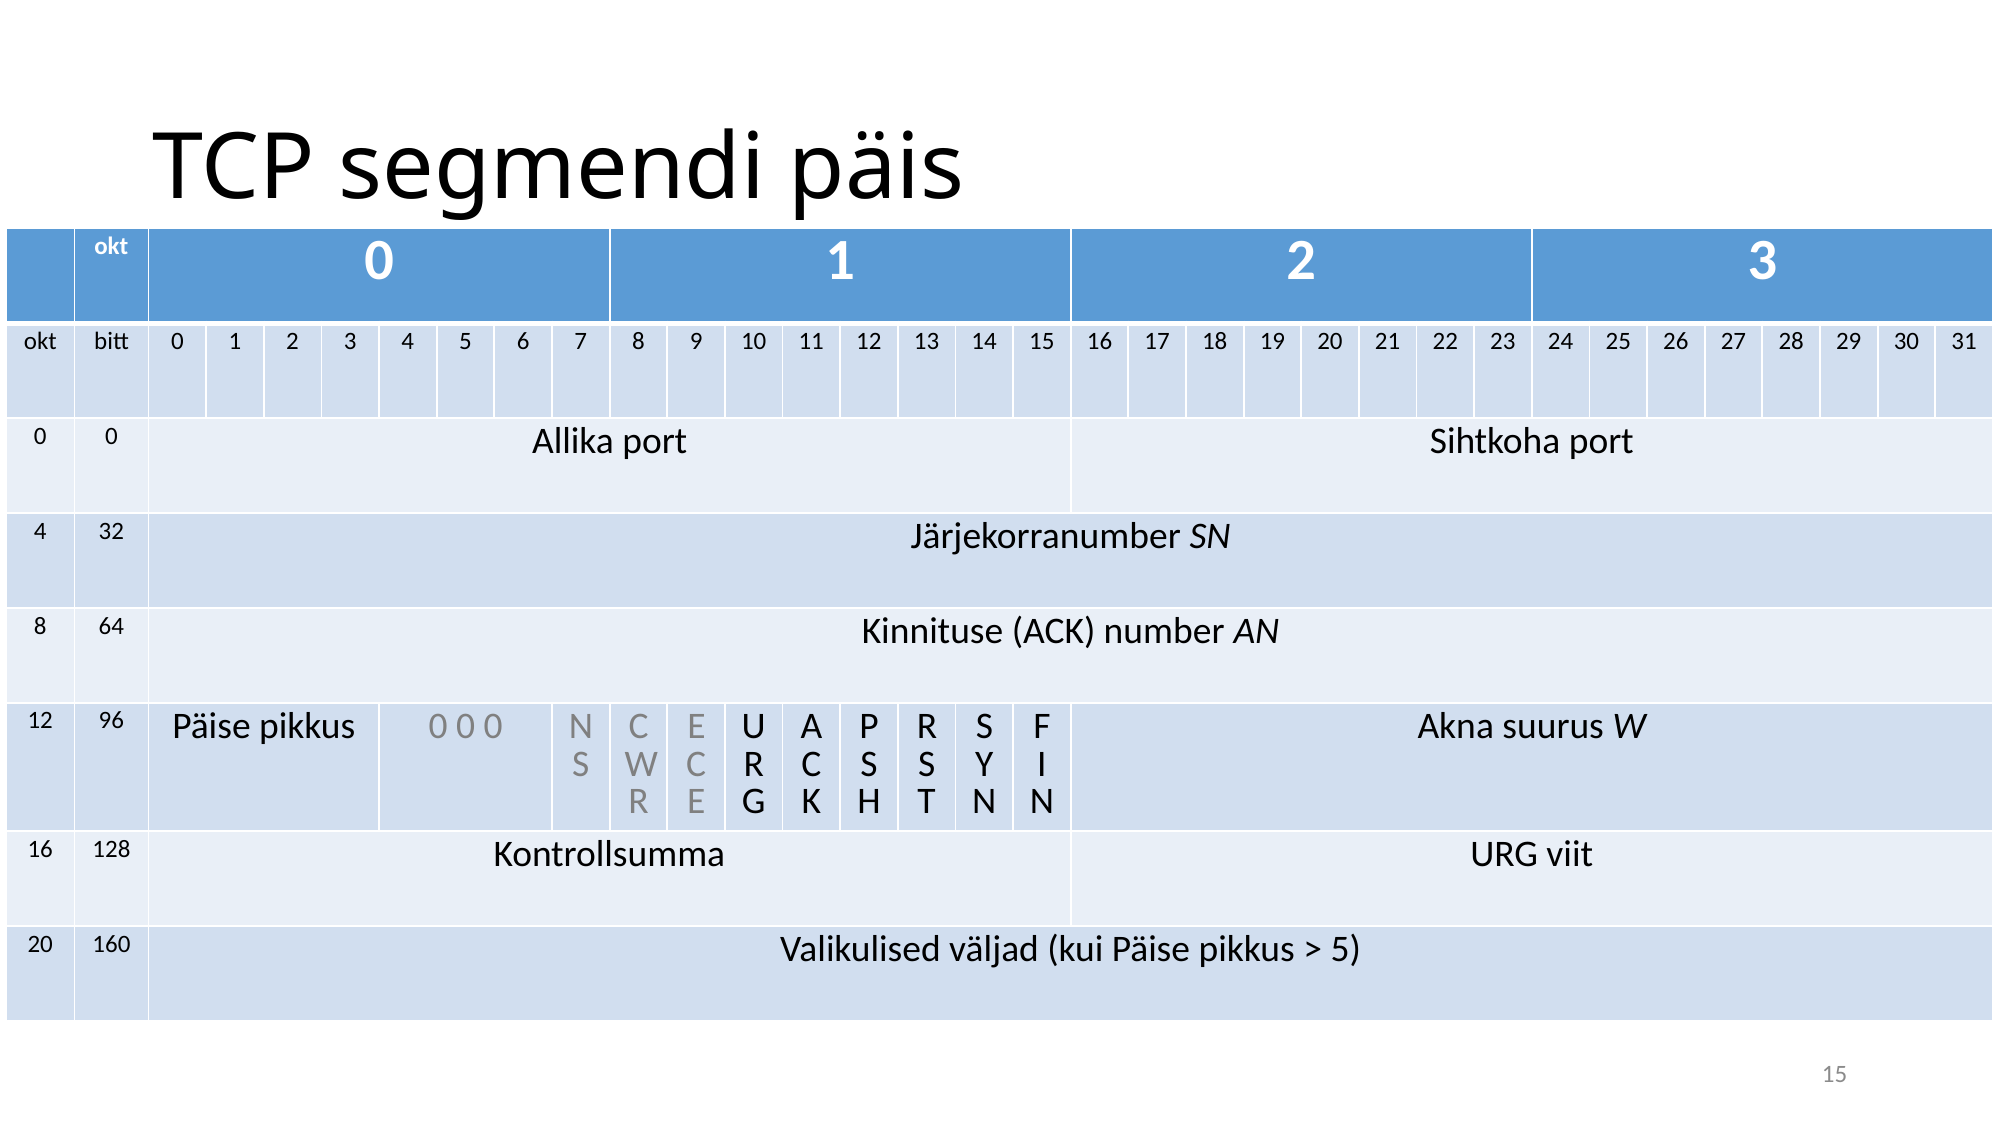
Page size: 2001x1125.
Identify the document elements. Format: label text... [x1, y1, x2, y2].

table_cell 21 [1360, 326, 1416, 417]
table_cell PSH [841, 704, 897, 830]
table_cell 0 [7, 419, 74, 512]
table_cell Kinnituse (ACK) number AN [149, 609, 1992, 702]
table_header 0 [149, 229, 609, 321]
table_cell bitt [75, 326, 148, 417]
table_cell 16 [1072, 326, 1127, 417]
table_header 1 [611, 229, 1070, 321]
table_cell Päise pikkus [149, 704, 378, 830]
table_cell 17 [1129, 326, 1185, 417]
table_cell 24 [1533, 326, 1589, 417]
table_cell 20 [7, 927, 74, 1020]
title TCP segmendi päis [137, 59, 1863, 228]
table_cell 128 [75, 832, 148, 925]
table_cell 5 [438, 326, 493, 417]
table_cell 25 [1590, 326, 1646, 417]
slide_number 15 [1412, 1042, 1863, 1103]
table_cell 64 [75, 609, 148, 702]
table_cell 160 [75, 927, 148, 1020]
table_cell 31 [1936, 326, 1992, 417]
table_header 3 [1533, 229, 1992, 321]
table_header okt [75, 229, 148, 321]
table_cell URG viit [1072, 832, 1992, 925]
table_cell Sihtkoha port [1072, 419, 1992, 512]
table_cell 3 [322, 326, 378, 417]
table_cell F IN [1014, 704, 1070, 830]
table_cell 6 [495, 326, 551, 417]
table_cell Allika port [149, 419, 1070, 512]
table_cell 20 [1302, 326, 1358, 417]
table_cell 30 [1879, 326, 1934, 417]
table_cell 2 [265, 326, 321, 417]
table_cell ECE [668, 704, 724, 830]
table_cell 16 [7, 832, 74, 925]
table_cell 8 [611, 326, 666, 417]
table_cell ACK [783, 704, 839, 830]
table_cell 12 [7, 704, 74, 830]
table_cell 22 [1417, 326, 1473, 417]
table_header [7, 229, 74, 321]
table_cell 19 [1245, 326, 1300, 417]
table_cell 1 [207, 326, 263, 417]
table_cell 0 [149, 326, 205, 417]
table_cell 26 [1648, 326, 1704, 417]
table_cell 4 [7, 514, 74, 607]
table_cell 11 [783, 326, 839, 417]
table_cell SYN [956, 704, 1012, 830]
table_header 2 [1072, 229, 1531, 321]
table_cell 0 [75, 419, 148, 512]
table_cell 12 [841, 326, 897, 417]
table_cell RST [899, 704, 955, 830]
table_cell 32 [75, 514, 148, 607]
table_cell 28 [1763, 326, 1819, 417]
table_cell Akna suurus W [1072, 704, 1992, 830]
table_cell 96 [75, 704, 148, 830]
table_cell 9 [668, 326, 724, 417]
table_cell 7 [553, 326, 609, 417]
table_cell NS [553, 704, 609, 830]
table_cell 29 [1821, 326, 1877, 417]
table_cell 15 [1014, 326, 1070, 417]
table_cell Valikulised väljad (kui Päise pikkus > 5) [149, 927, 1992, 1020]
table_cell Järjekorranumber SN [149, 514, 1992, 607]
table_cell Kontrollsumma [149, 832, 1070, 925]
table_cell 27 [1706, 326, 1761, 417]
table_cell 0 0 0 [380, 704, 551, 830]
table_cell URG [726, 704, 782, 830]
table_cell 8 [7, 609, 74, 702]
table_cell 14 [956, 326, 1012, 417]
table_cell 18 [1187, 326, 1243, 417]
table_cell CWR [611, 704, 666, 830]
table_cell 4 [380, 326, 436, 417]
table_cell 13 [899, 326, 955, 417]
table_cell 10 [726, 326, 782, 417]
table_cell 23 [1475, 326, 1531, 417]
table_cell okt [7, 326, 74, 417]
